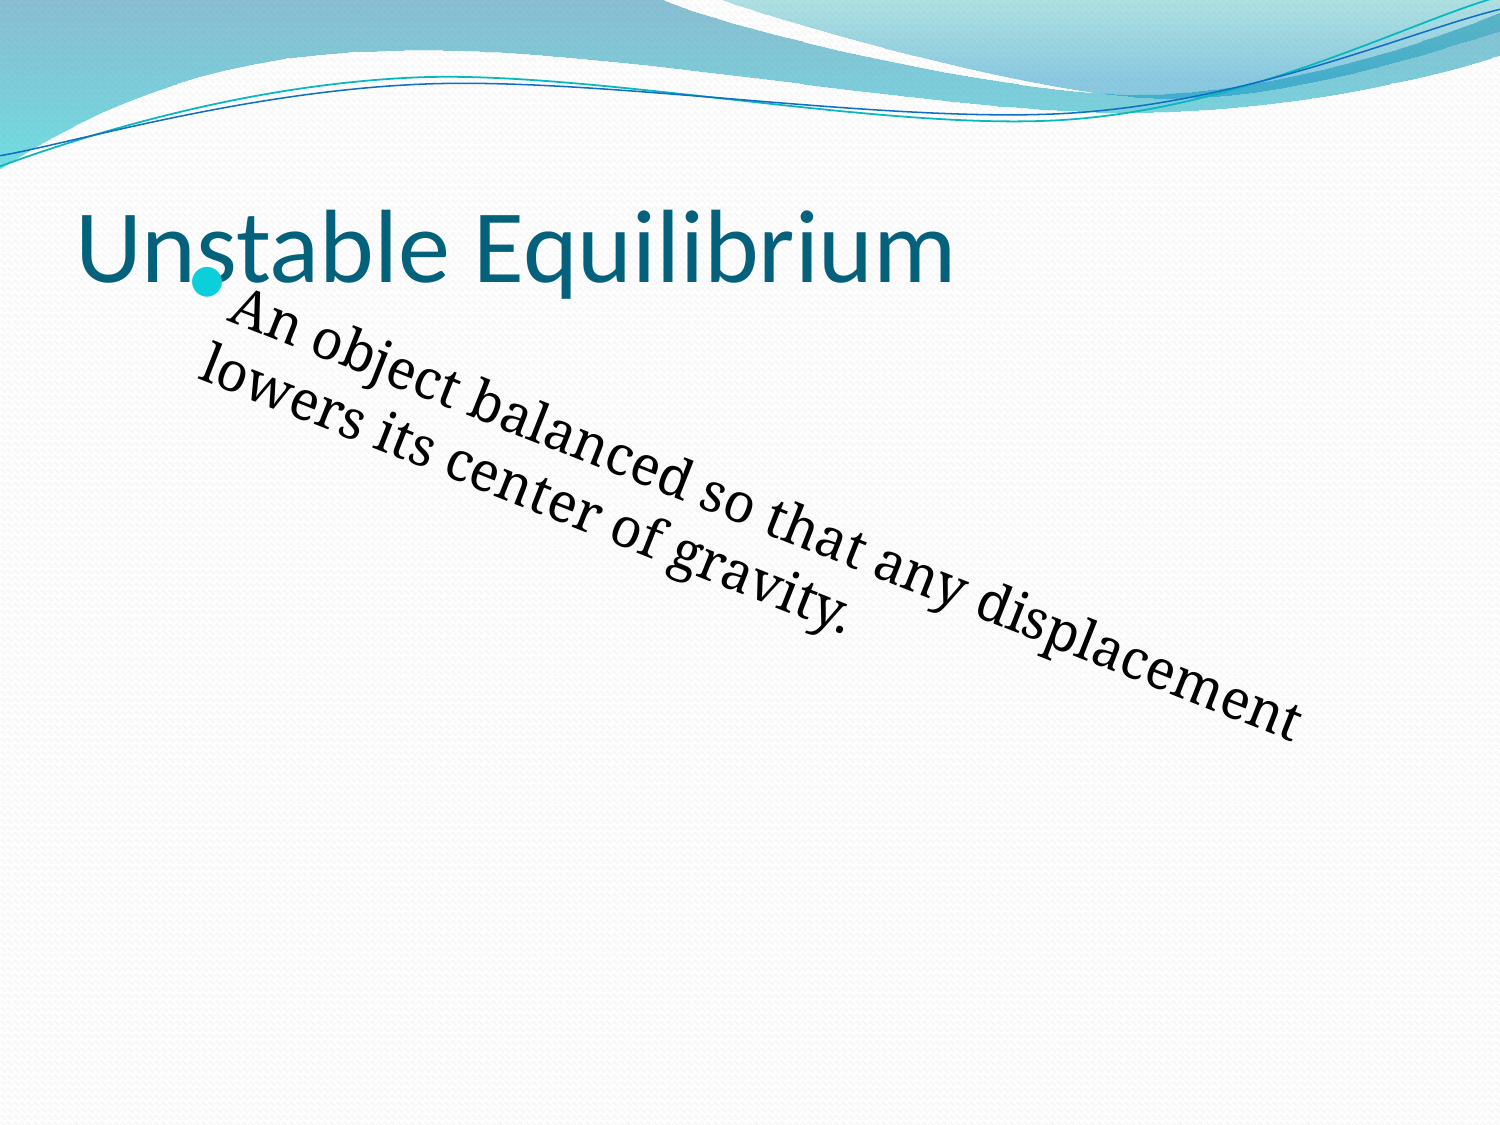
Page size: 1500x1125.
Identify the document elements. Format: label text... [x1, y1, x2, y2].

title Unstable Equilibrium [75, 115, 1425, 303]
list An object balanced so that any displacement lowers its center of gravity. [105, 238, 1420, 936]
